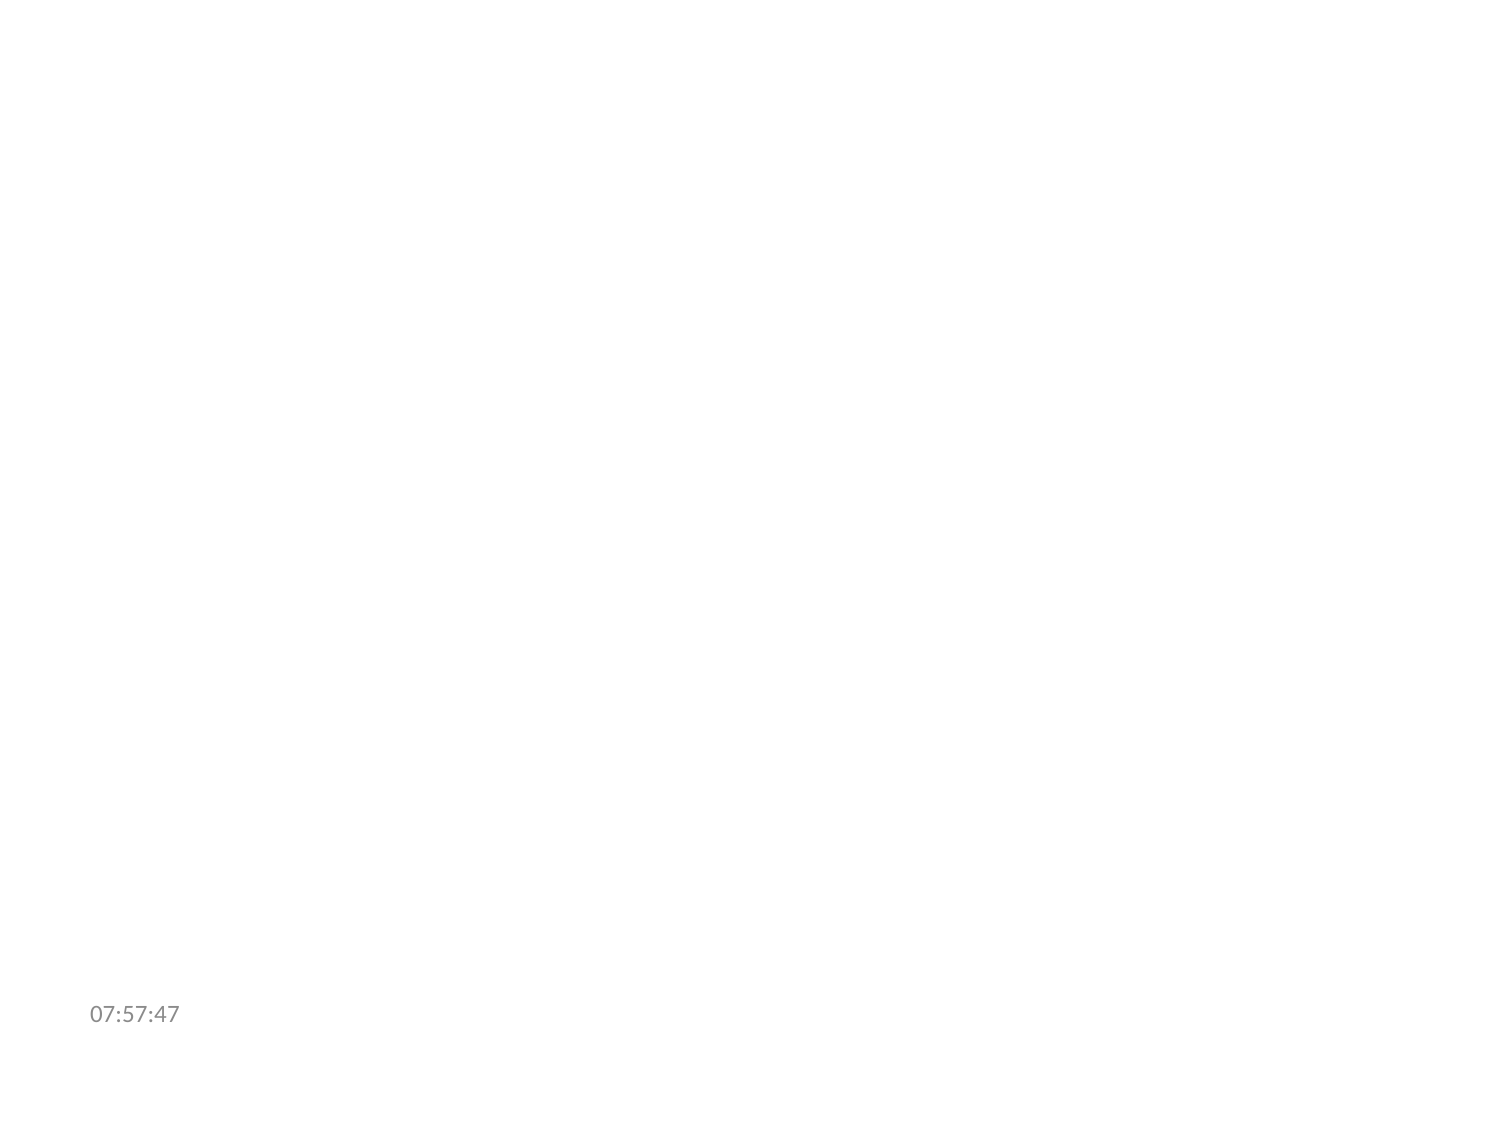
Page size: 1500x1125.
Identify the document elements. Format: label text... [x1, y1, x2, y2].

text_box 15:35:09 [75, 982, 425, 1043]
